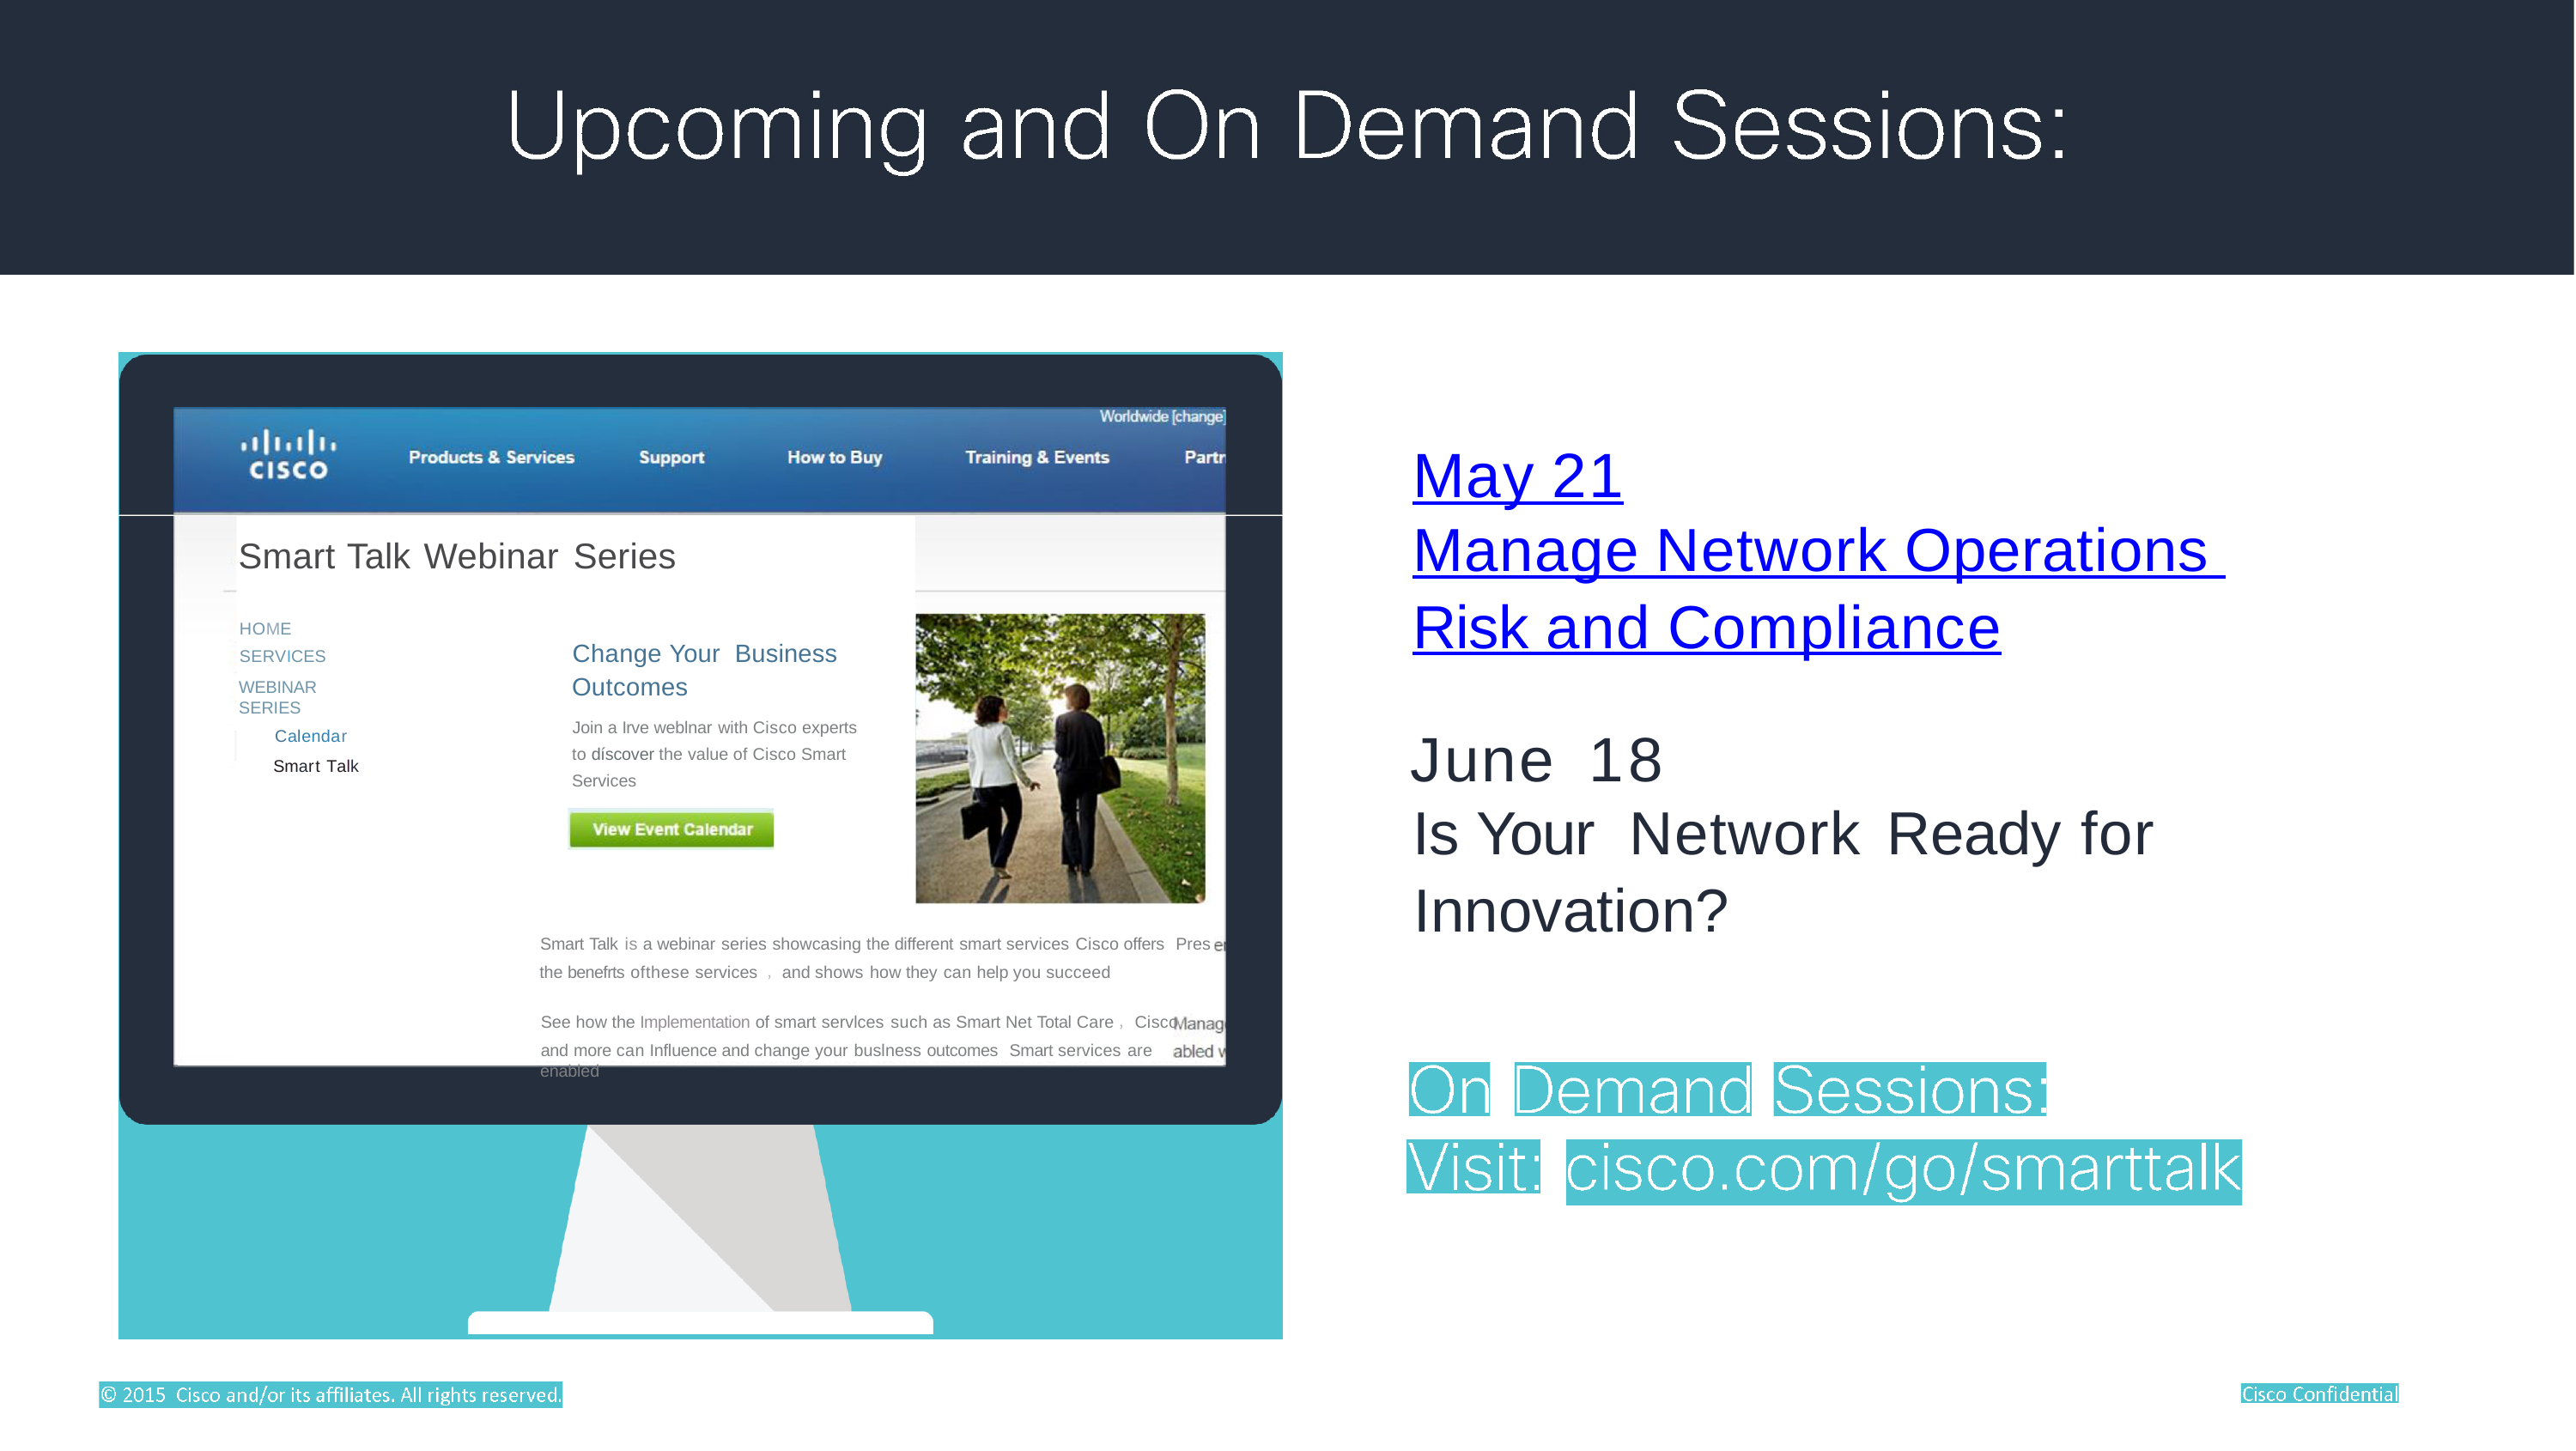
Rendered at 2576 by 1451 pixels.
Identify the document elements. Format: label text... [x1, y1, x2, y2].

picture [1408, 1062, 1491, 1116]
text_box Manage Network Operations Risk and Compliance June 18 Is Your Network Ready for Innovation? [1408, 507, 2234, 948]
text_box Smart Talk is a webinar series showcasing the different smart services Cisco offers Pres the benefrts ofthese services ，and shows how they can help you succeed See how the Implementation of smart servlces such as Smart Net Total Care，Cisco and more can Influence and change your buslness outcomes Smart services are enabled [538, 925, 1216, 1063]
picture [1565, 1139, 2243, 1205]
text_box Smart Talk Webinar Series [236, 532, 688, 578]
picture [1773, 1062, 2047, 1116]
picture [1514, 1062, 1752, 1116]
picture [0, 0, 2574, 275]
picture [118, 352, 1283, 1339]
picture [1406, 1139, 1540, 1193]
text_box HOME SERVICES WEBINAR SERIES Calendar Smart Talk [237, 610, 391, 758]
picture [2240, 1383, 2399, 1403]
text_box Change Your Business Outcomes Join a Irve weblnar with Cisco experts to díscover the value of Cisco Smart Services [569, 634, 876, 793]
picture [99, 1381, 563, 1408]
text_box May 21 [1411, 435, 1635, 507]
